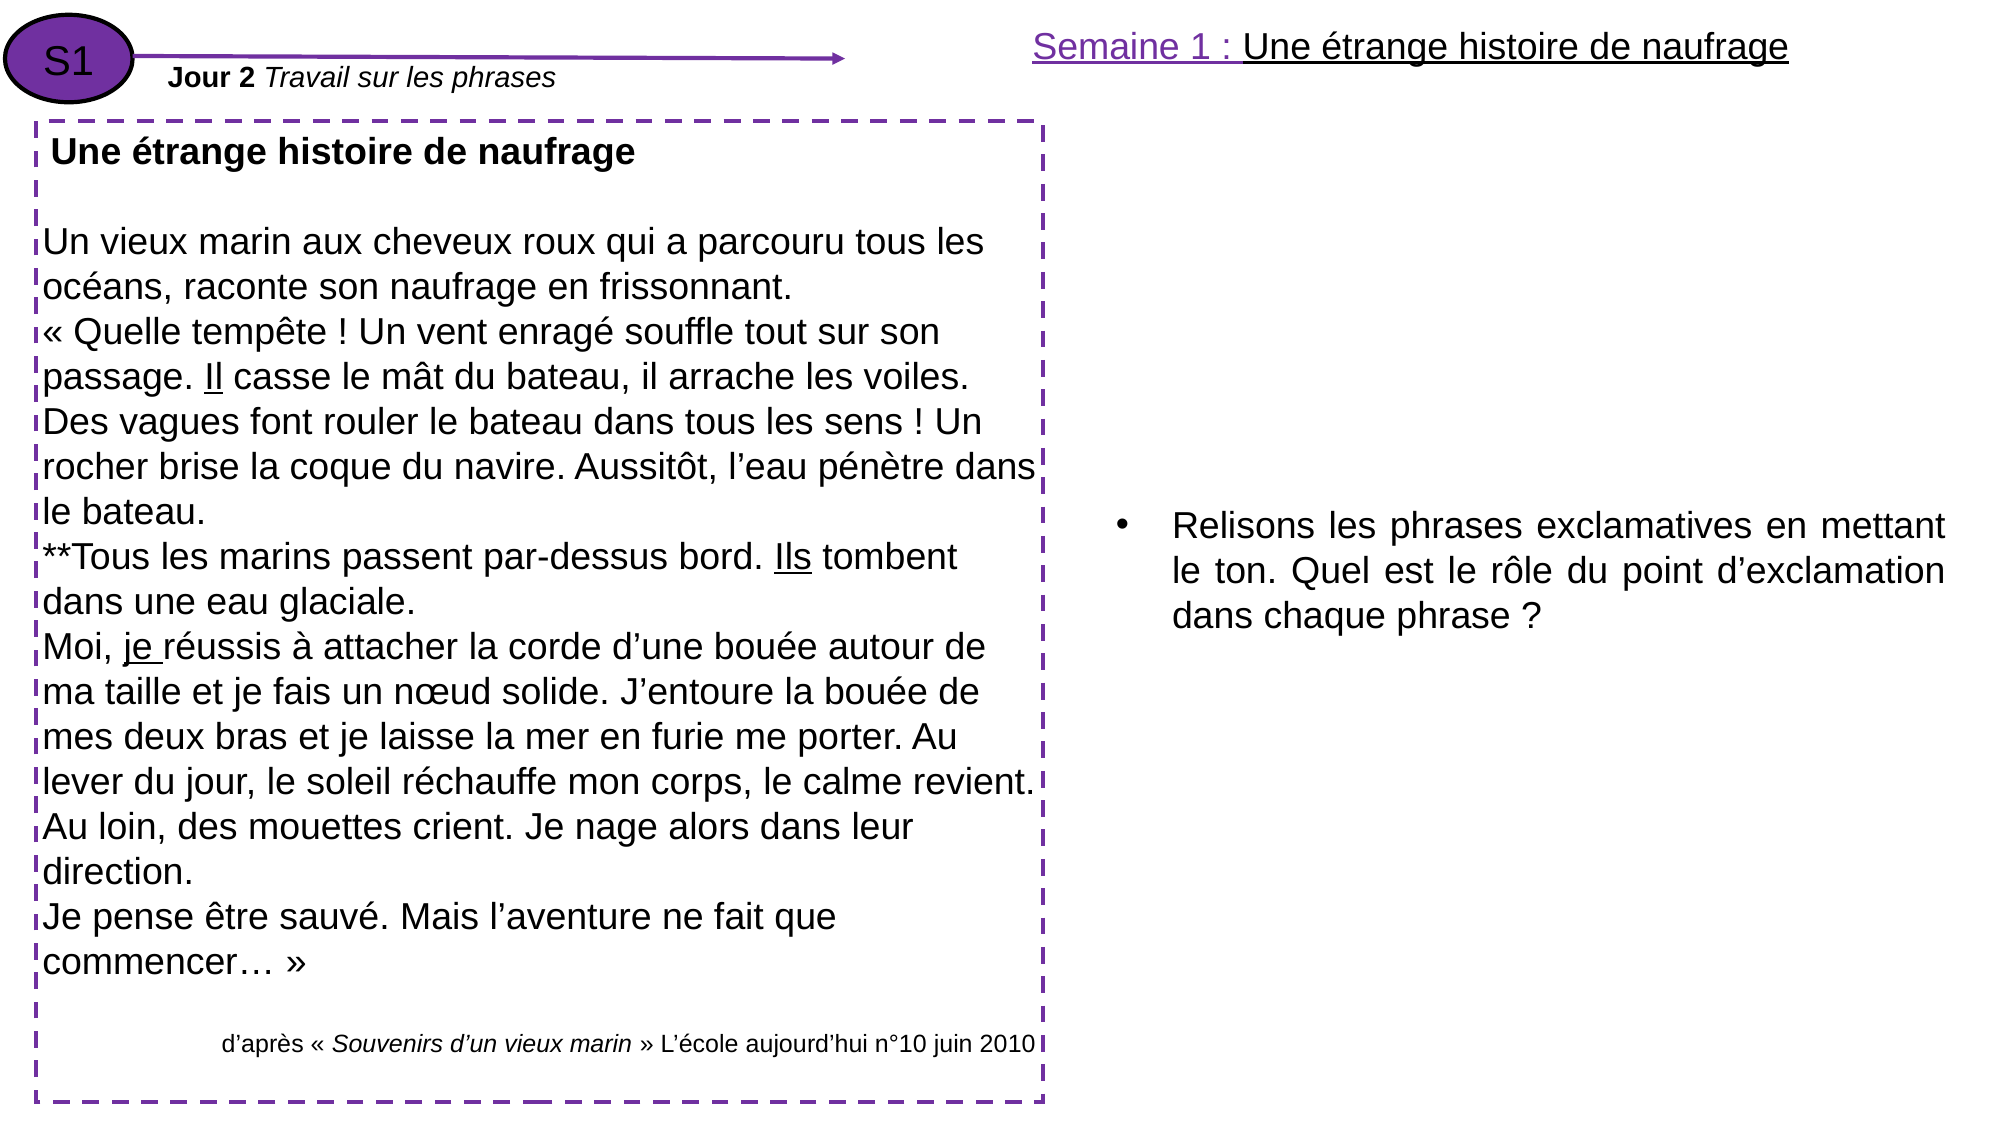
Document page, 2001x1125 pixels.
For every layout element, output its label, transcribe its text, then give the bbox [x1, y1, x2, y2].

text_box S1 [4, 14, 132, 103]
text_box Relisons les phrases exclamatives en mettant le ton. Quel est le rôle du point d’exclamation dans chaque phrase ? [1101, 494, 1961, 644]
text_box Semaine 1 : Une étrange histoire de naufrage [907, 15, 1915, 134]
text_box Jour 2 Travail sur les phrases [71, 52, 654, 108]
text_box Une étrange histoire de naufrage Un vieux marin aux cheveux roux qui a parcouru tous les océans, raconte son naufrage en frissonnant. « Quelle tempête ! Un vent enragé souffle tout sur son passage. Il casse le mât du bateau, il arrache les voiles. Des vagues font rouler le bateau dans tous les sens ! Un rocher brise la coque du navire. Aussitôt, l’eau pénètre dans le bateau. **Tous les marins passent par-dessus bord. Ils tombent dans une eau glaciale. Moi, je réussis à attacher la corde d’une bouée autour de ma taille et je fais un nœud solide. J’entoure la bouée de mes deux bras et je laisse la mer en furie me porter. Au lever du jour, le soleil réchauffe mon corps, le calme revient. Au loin, des mouettes crient. Je nage alors dans leur direction. Je pense être sauvé. Mais l’aventure ne fait que commencer… » d’après « Souvenirs d’un vieux marin » L’école aujourd’hui n°10 juin 2010 [36, 121, 1043, 1103]
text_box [132, 55, 846, 59]
